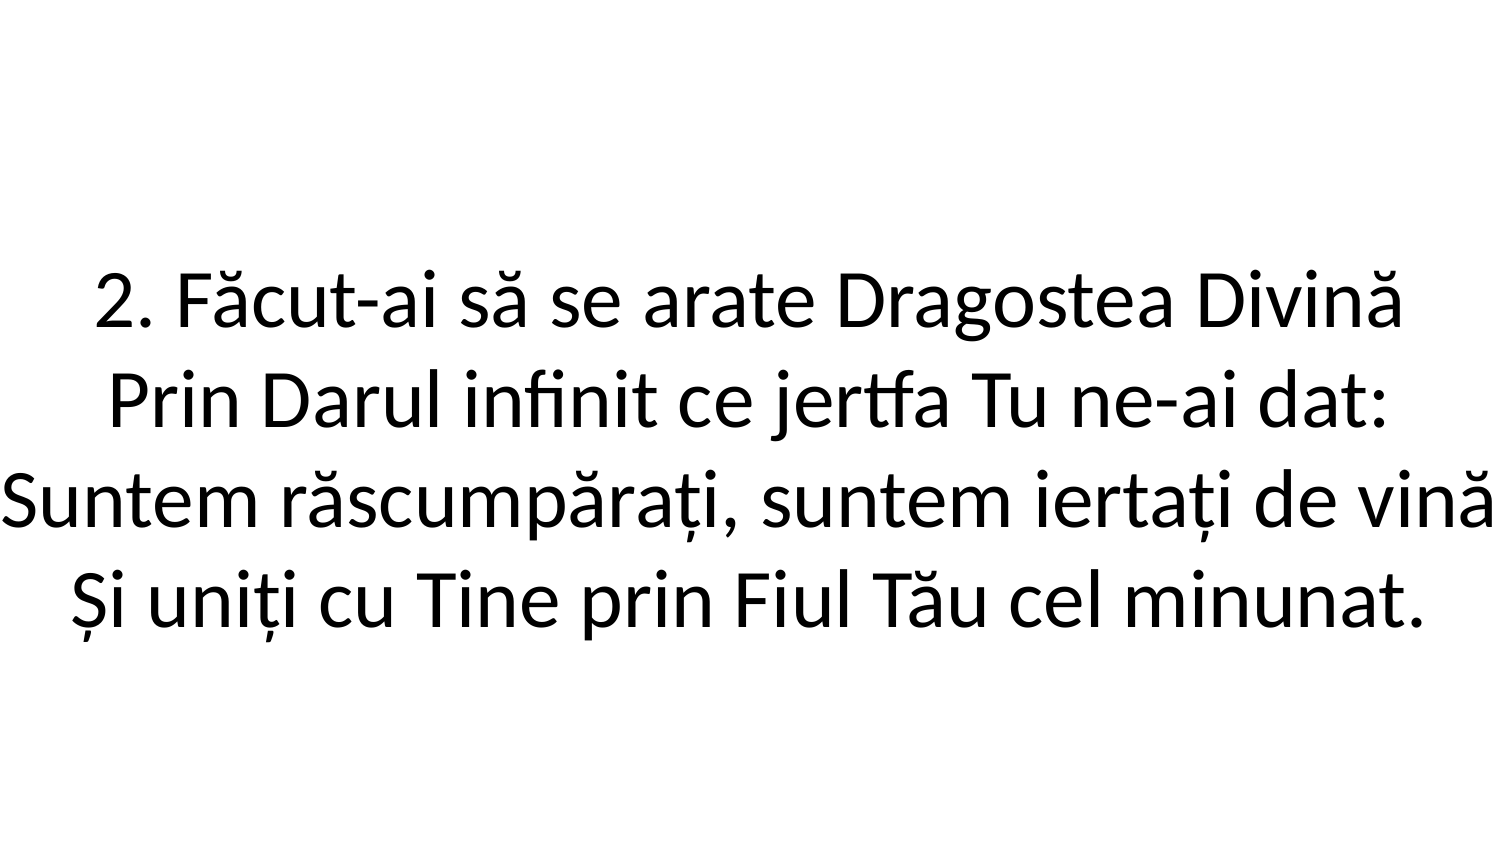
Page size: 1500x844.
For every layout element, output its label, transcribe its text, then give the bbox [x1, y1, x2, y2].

text_box 2. Făcut-ai să se arate Dragostea Divină Prin Darul infinit ce jertfa Tu ne-ai dat: Suntem răscumpărați, suntem iertați de vină Și uniți cu Tine prin Fiul Tău cel minunat. [0, 192, 1500, 652]
